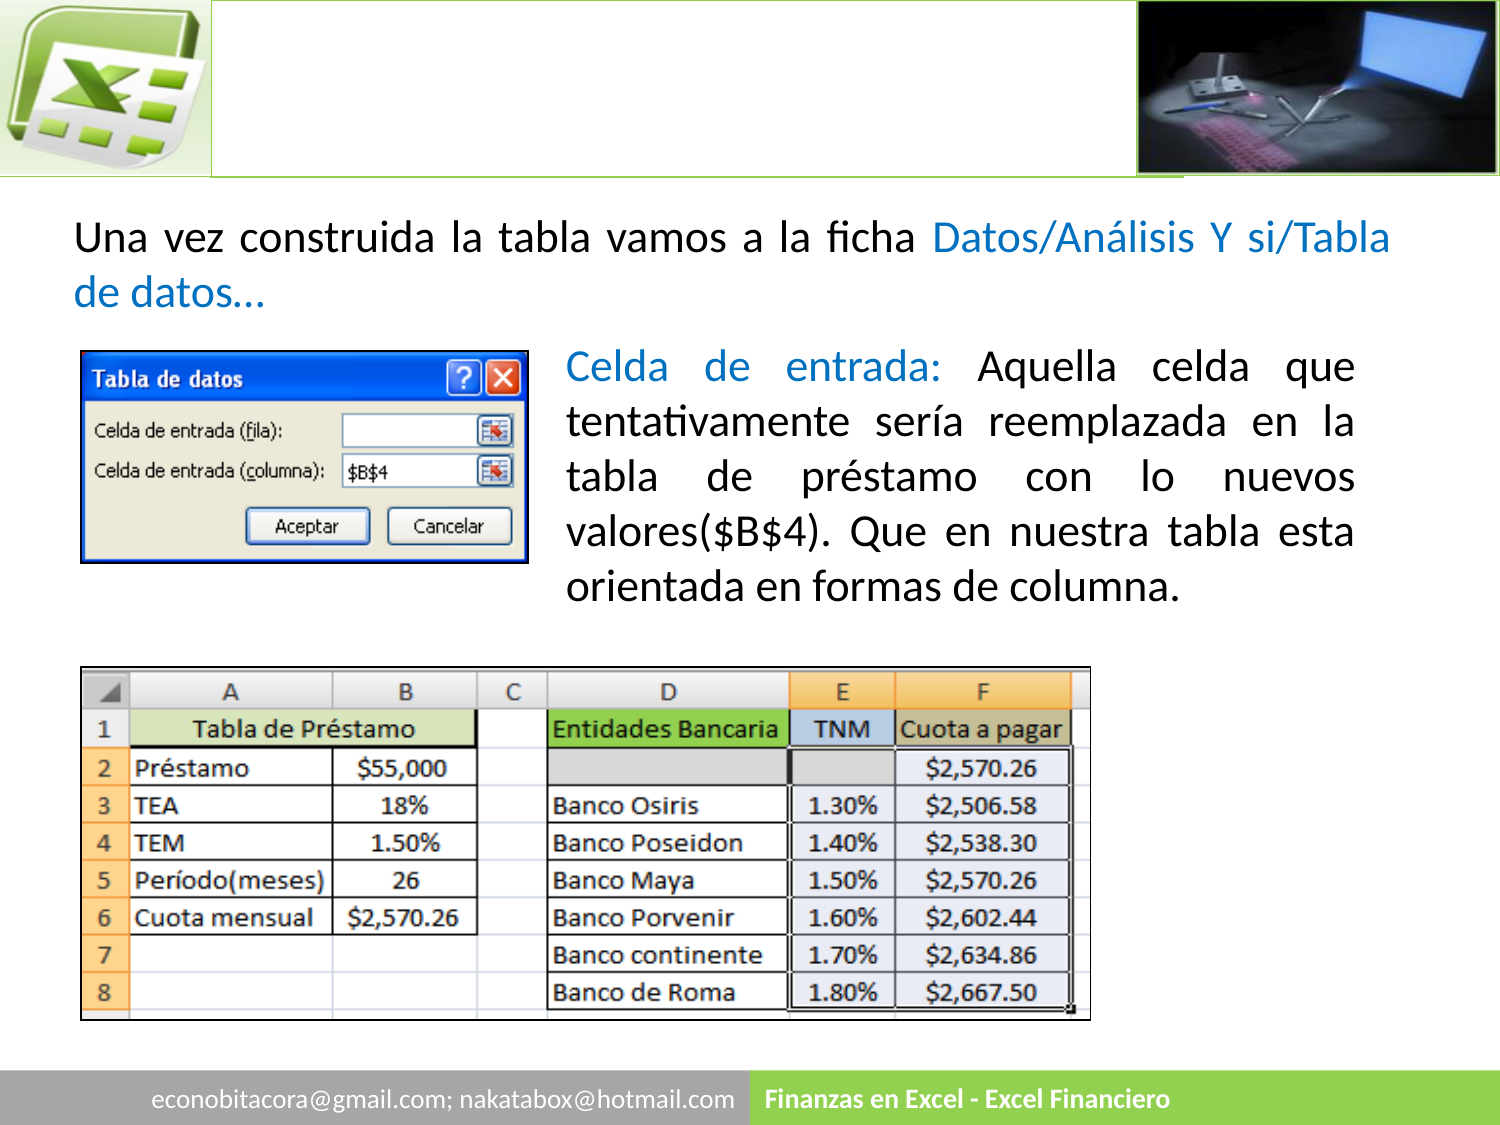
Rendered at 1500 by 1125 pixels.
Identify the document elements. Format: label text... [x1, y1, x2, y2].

picture [0, 0, 212, 177]
text_box Una vez construida la tabla vamos a la ficha Datos/Análisis Y si/Tabla de datos… [58, 199, 1407, 317]
picture [81, 351, 528, 563]
text_box econobitacora@gmail.com; nakatabox@hotmail.com [0, 1070, 749, 1125]
text_box [212, 0, 1134, 178]
picture [1136, 0, 1500, 177]
picture [81, 667, 1091, 1020]
text_box Finanzas en Excel - Excel Financiero [749, 1070, 1500, 1125]
text_box Celda de entrada: Aquella celda que tentativamente sería reemplazada en la tabla de préstamo con lo nuevos valores($B$4). Que en nuestra tabla esta orientada en formas de columna. [550, 328, 1372, 610]
